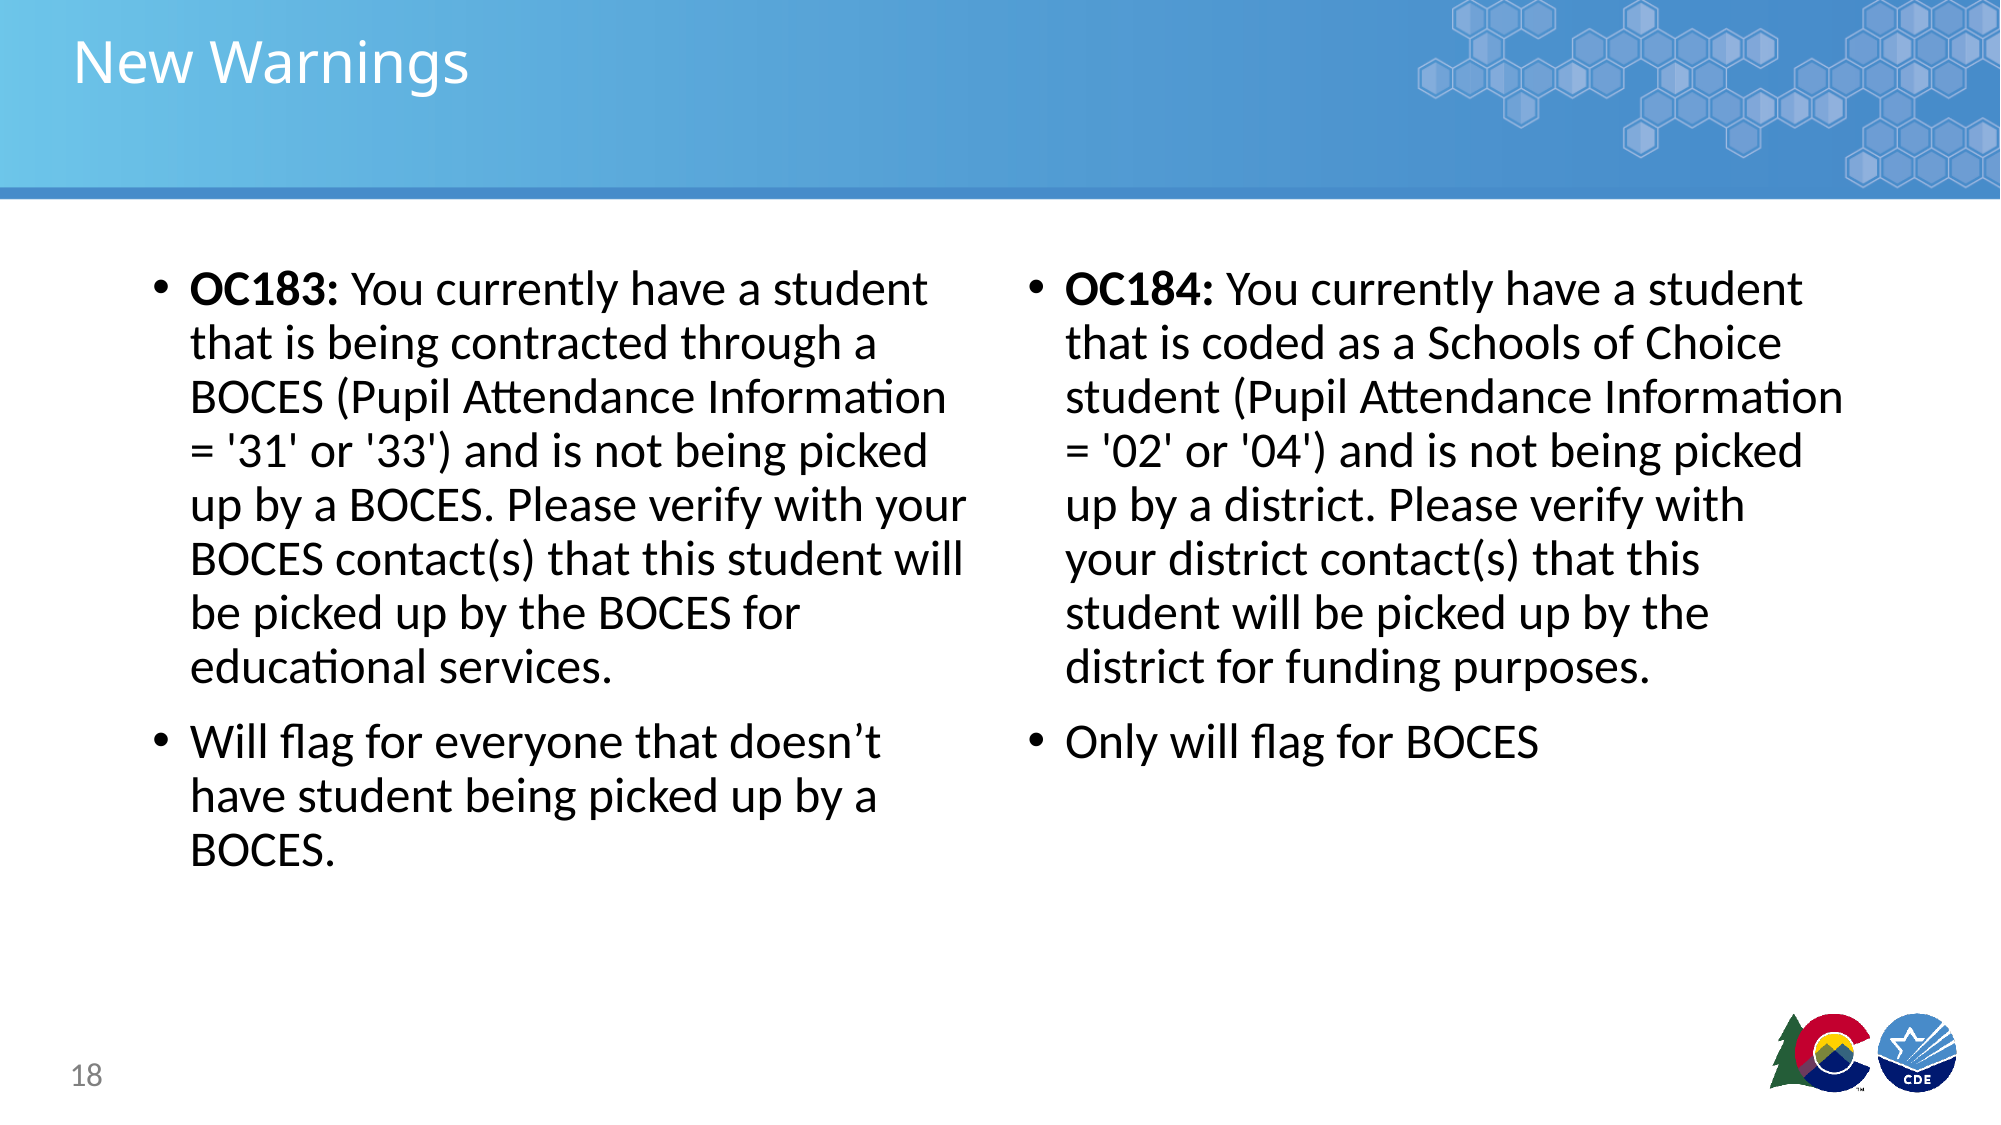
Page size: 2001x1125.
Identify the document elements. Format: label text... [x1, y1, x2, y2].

list OC184: You currently have a student that is coded as a Schools of Choice student (Pupil Attendance Information = '02' or '04') and is not being picked up by a district. Please verify with your district contact(s) that this student will be picked up by the district for funding purposes. Only will flag for BOCES [1012, 254, 1863, 969]
list OC183: You currently have a student that is being contracted through a BOCES (Pupil Attendance Information = '31' or '33') and is not being picked up by a BOCES. Please verify with your BOCES contact(s) that this student will be picked up by the BOCES for educational services. Will flag for everyone that doesn’t have student being picked up by a BOCES. [137, 254, 988, 969]
title New Warnings [72, 33, 1396, 182]
picture [0, 0, 2000, 200]
picture [1768, 1012, 1957, 1093]
slide_number 18 [54, 1042, 505, 1103]
